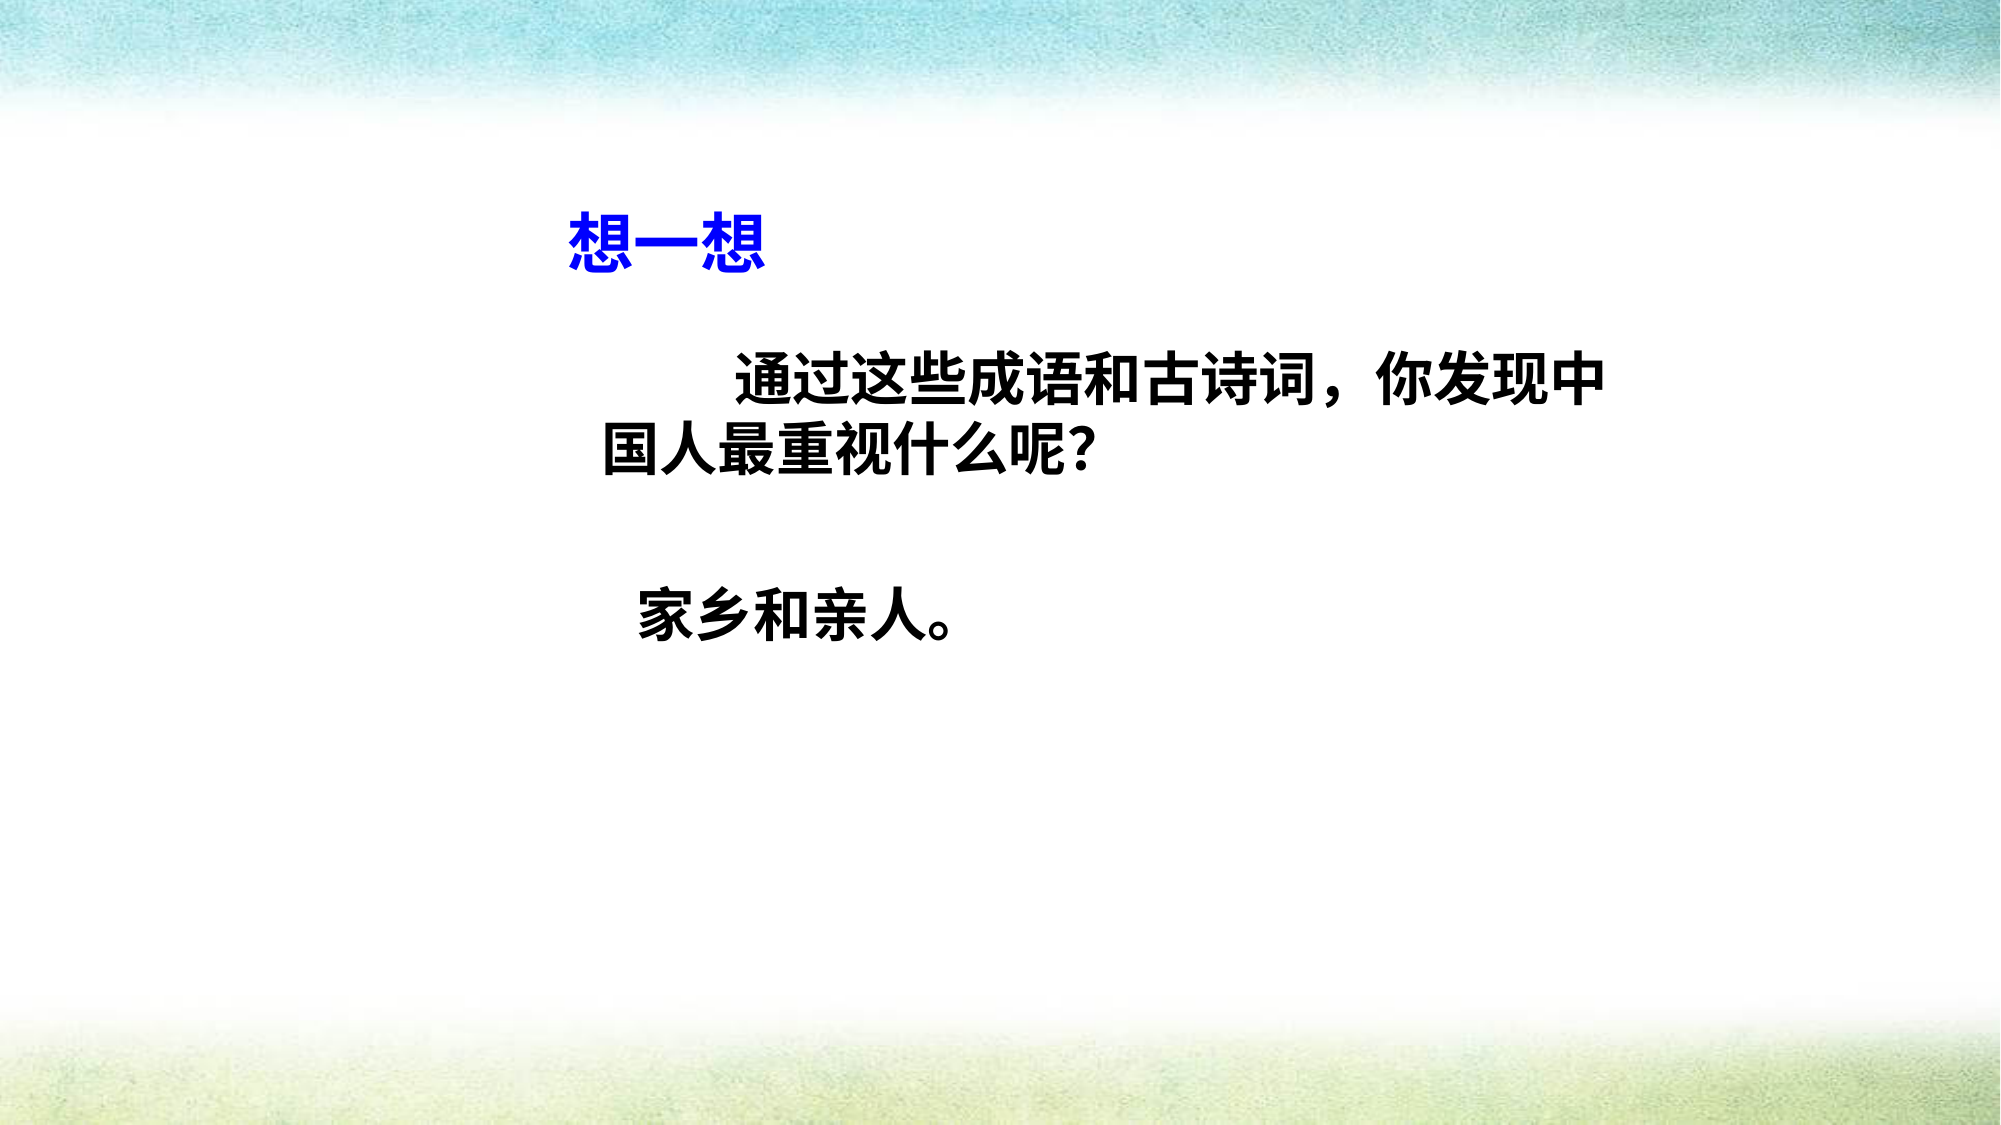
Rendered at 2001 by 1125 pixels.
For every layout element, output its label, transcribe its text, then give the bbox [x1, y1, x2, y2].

text_box 家乡和亲人。 [621, 571, 1059, 656]
picture [0, 0, 2001, 1125]
text_box 通过这些成语和古诗词，你发现中国人最重视什么呢？ [586, 335, 1626, 490]
text_box 想一想 [552, 194, 783, 290]
